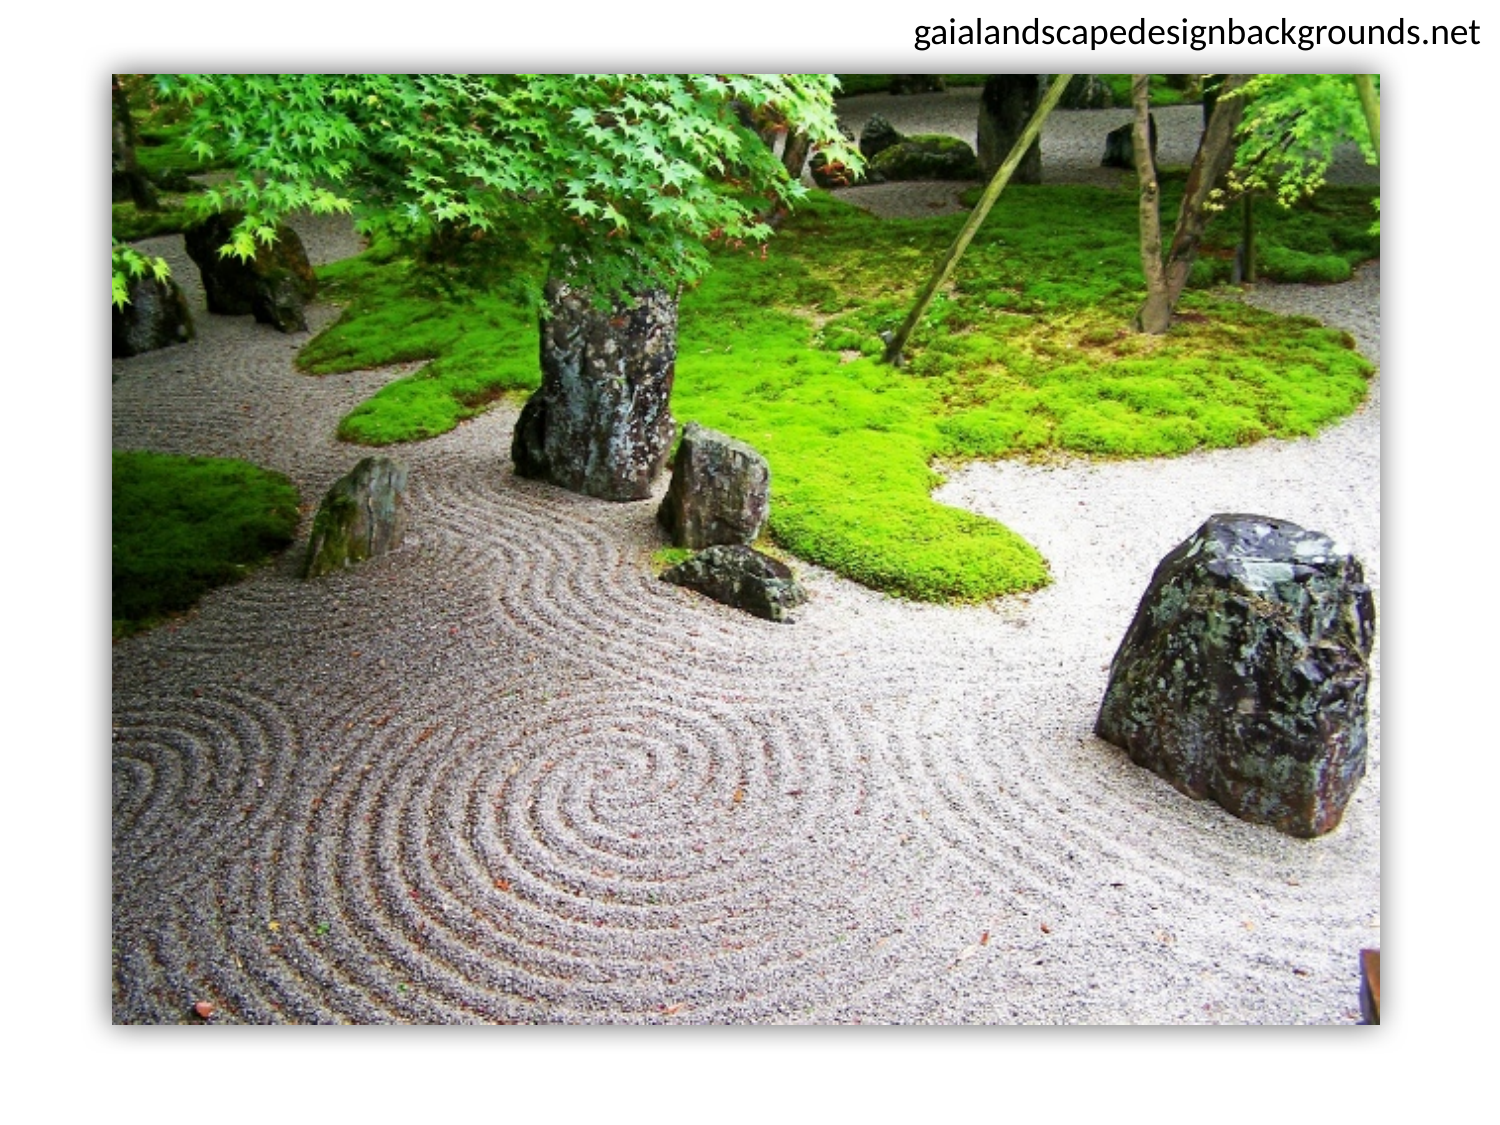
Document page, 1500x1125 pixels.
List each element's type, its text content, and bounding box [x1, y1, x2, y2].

text_box gaialandscapedesignbackgrounds.net [898, 0, 1497, 60]
picture [112, 74, 1380, 1026]
